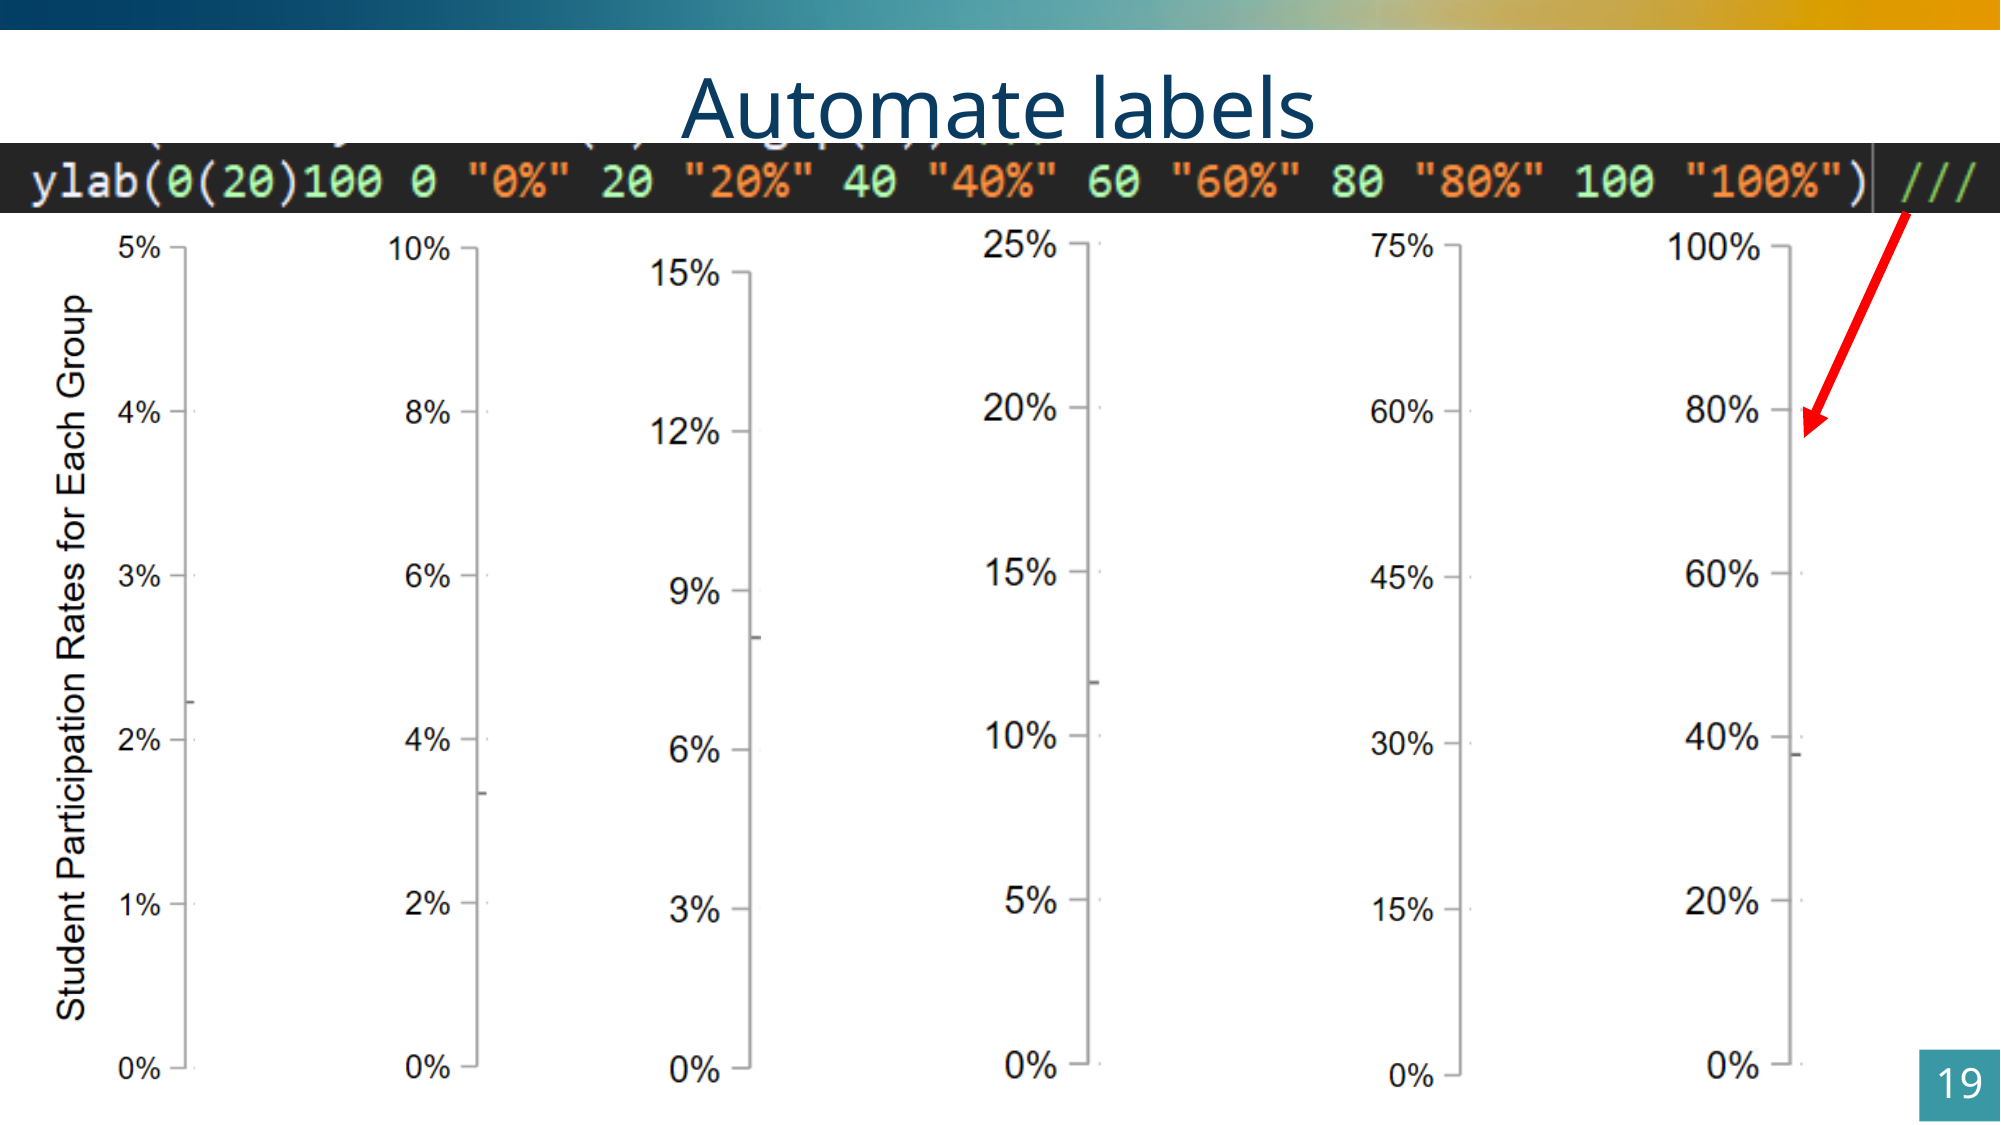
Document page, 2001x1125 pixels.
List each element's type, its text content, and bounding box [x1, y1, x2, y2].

title Automate labels [64, 32, 1936, 143]
picture [0, 0, 2000, 30]
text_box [1803, 212, 1907, 438]
picture [1662, 217, 1804, 1119]
picture [0, 143, 2000, 1119]
picture [628, 229, 761, 1108]
